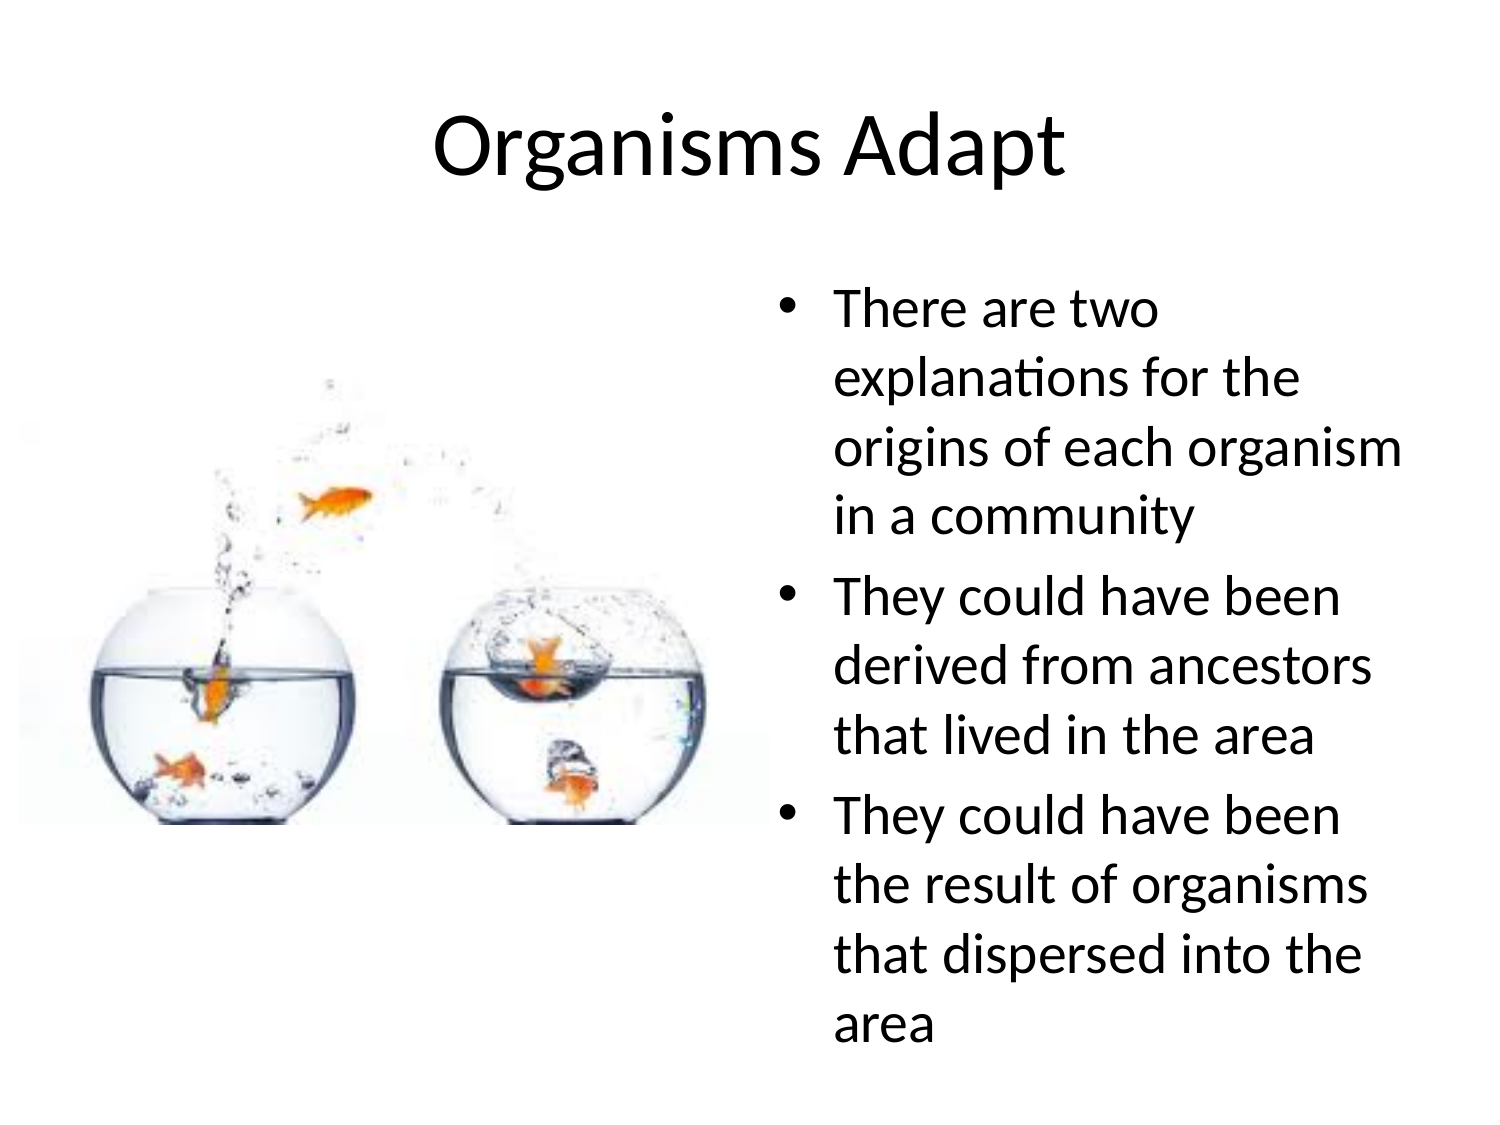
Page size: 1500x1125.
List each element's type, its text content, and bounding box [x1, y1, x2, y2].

list There are two explanations for the origins of each organism in a community They could have been derived from ancestors that lived in the area They could have been the result of organisms that dispersed into the area [762, 262, 1425, 1088]
picture [19, 337, 769, 826]
title Organisms Adapt [75, 45, 1425, 233]
